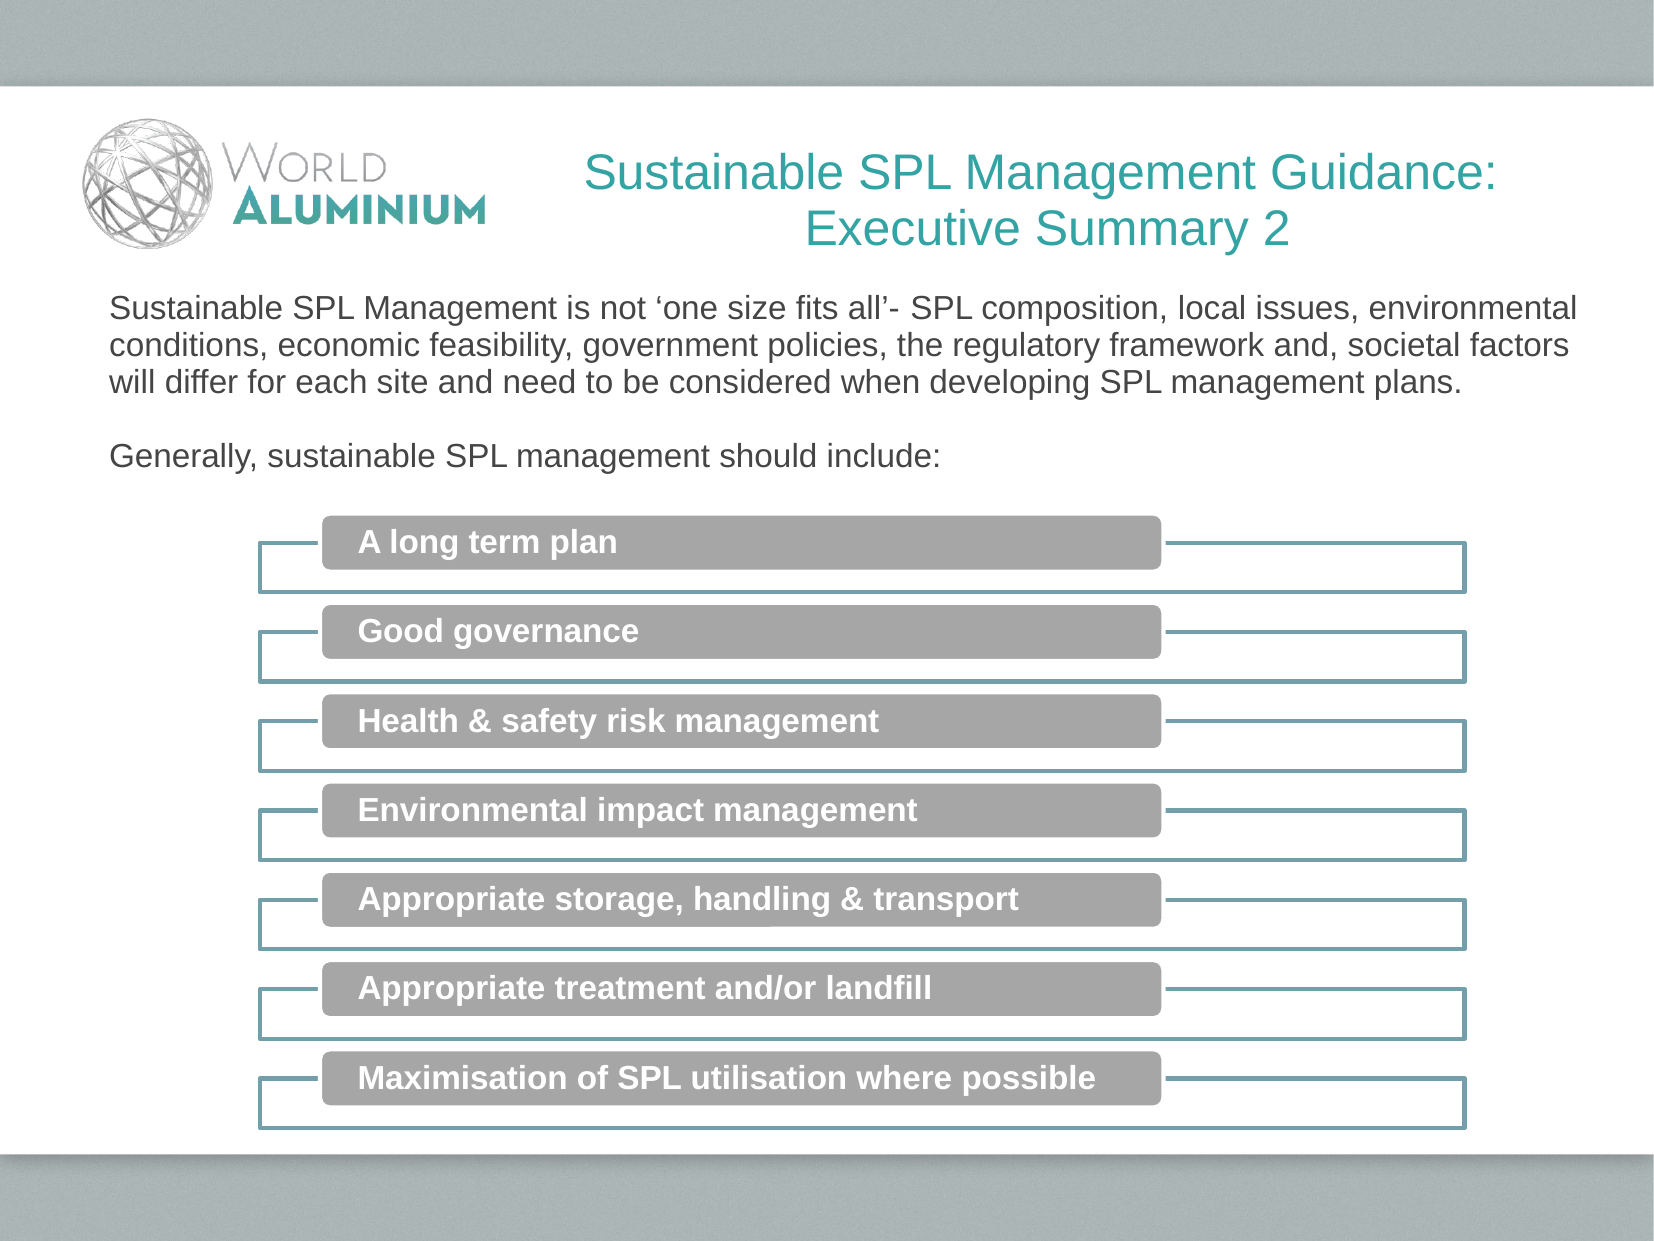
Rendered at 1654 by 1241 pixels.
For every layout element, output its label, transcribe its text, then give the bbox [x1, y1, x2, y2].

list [259, 501, 1465, 1140]
text_box Sustainable SPL Management Guidance: Executive Summary 2 [557, 123, 1538, 278]
text_box Sustainable SPL Management is not ‘one size fits all’- SPL composition, local issues, environmental conditions, economic feasibility, government policies, the regulatory framework and, societal factors will differ for each site and need to be considered when developing SPL management plans. Generally, sustainable SPL management should include: [94, 282, 1595, 483]
picture [0, 0, 1654, 1241]
